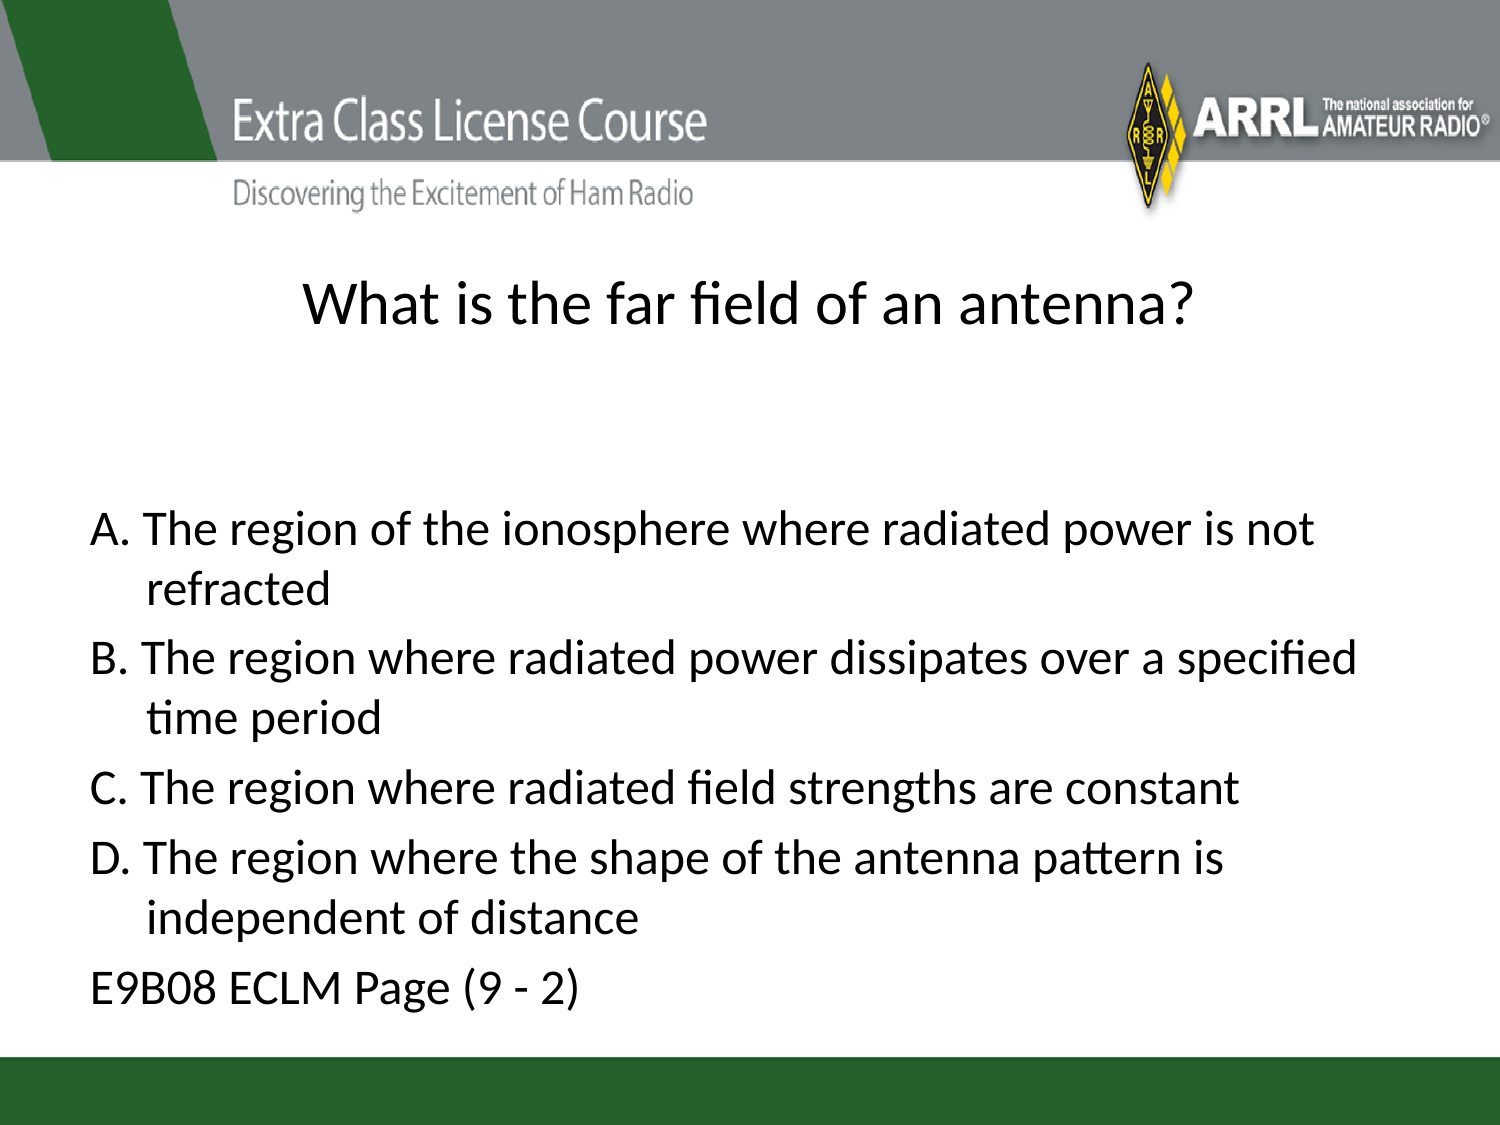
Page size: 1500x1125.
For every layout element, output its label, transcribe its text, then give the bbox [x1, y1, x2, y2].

picture [0, 0, 1500, 1125]
list A. The region of the ionosphere where radiated power is not refracted B. The region where radiated power dissipates over a specified time period C. The region where radiated field strengths are constant D. The region where the shape of the antenna pattern is independent of distance E9B08 ECLM Page (9 - 2) [75, 487, 1425, 1005]
title What is the far field of an antenna? [75, 254, 1425, 435]
